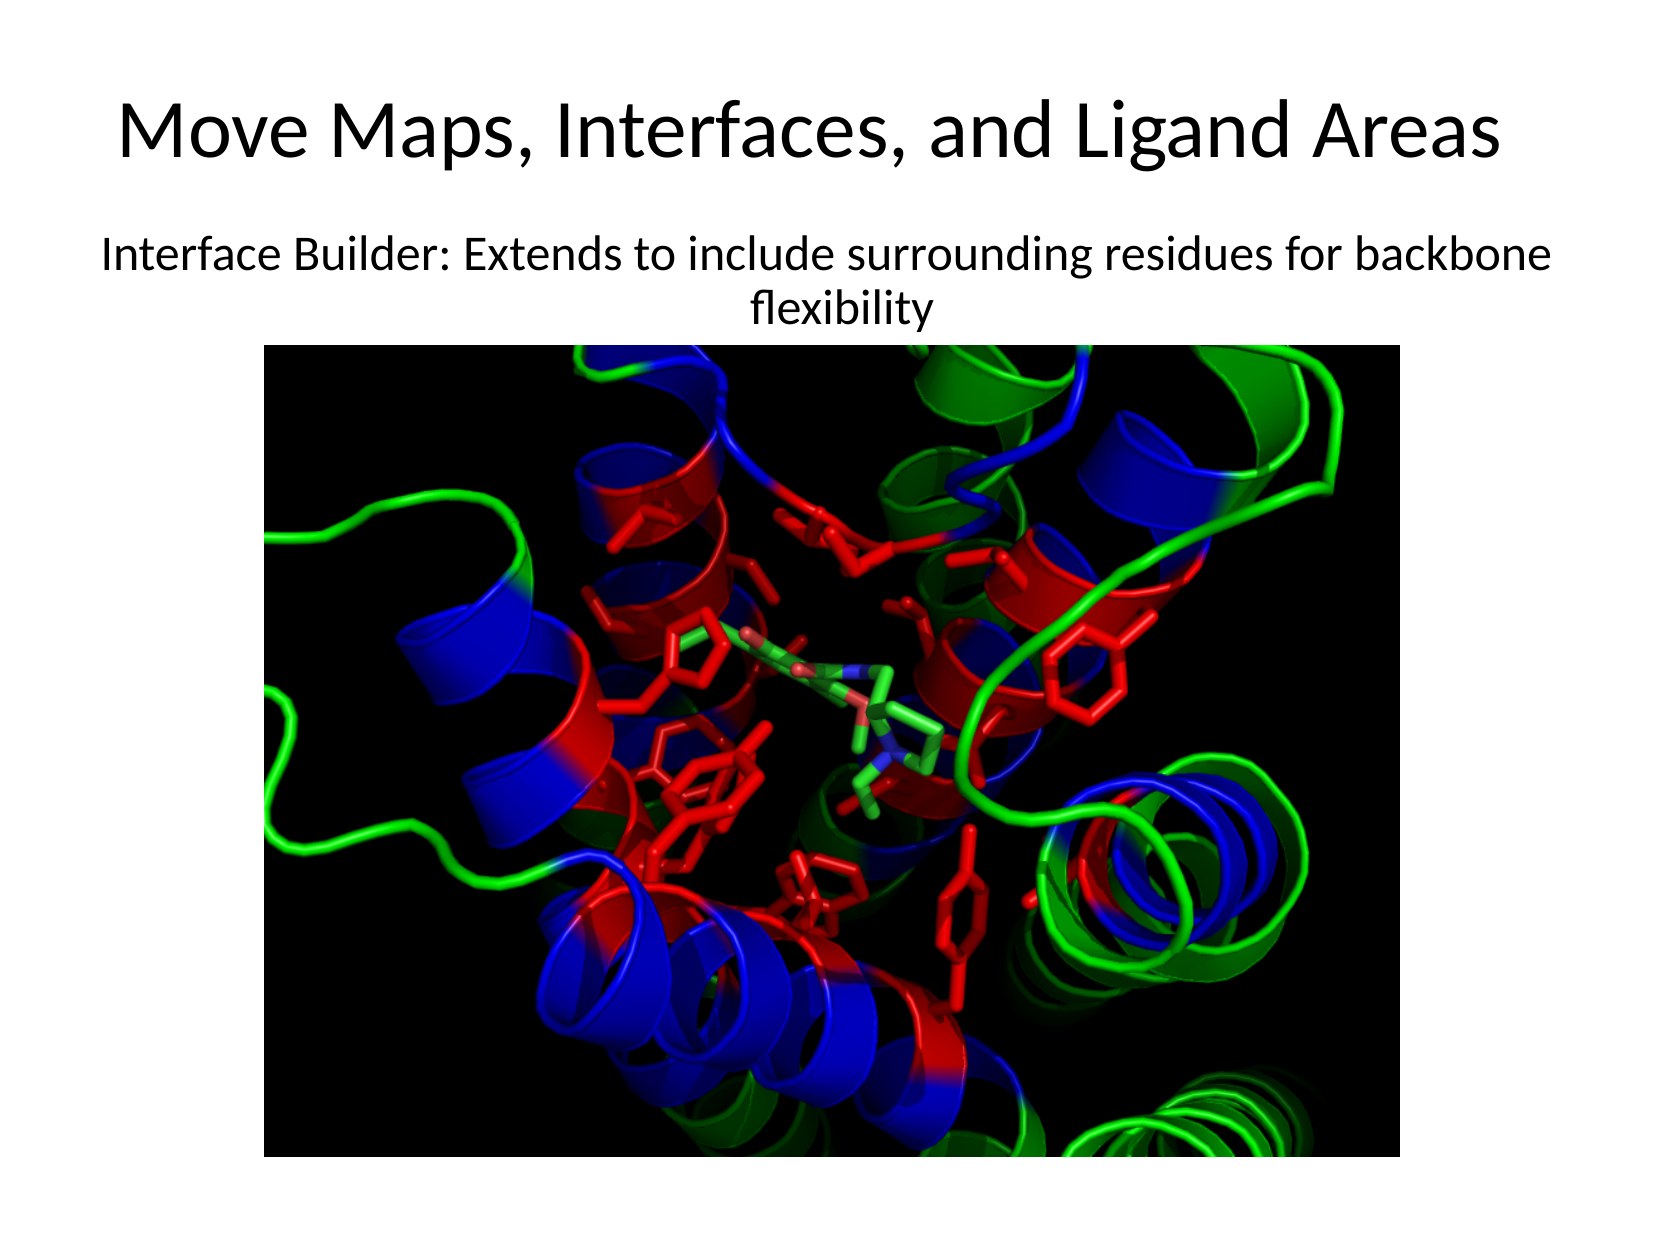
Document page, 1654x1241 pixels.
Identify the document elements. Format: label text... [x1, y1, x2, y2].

title Move Maps, Interfaces, and Ligand Areas [101, 41, 1565, 220]
picture [264, 344, 1400, 1157]
list Interface Builder: Extends to include surrounding residues for backbone flexibility [0, 220, 1654, 1033]
